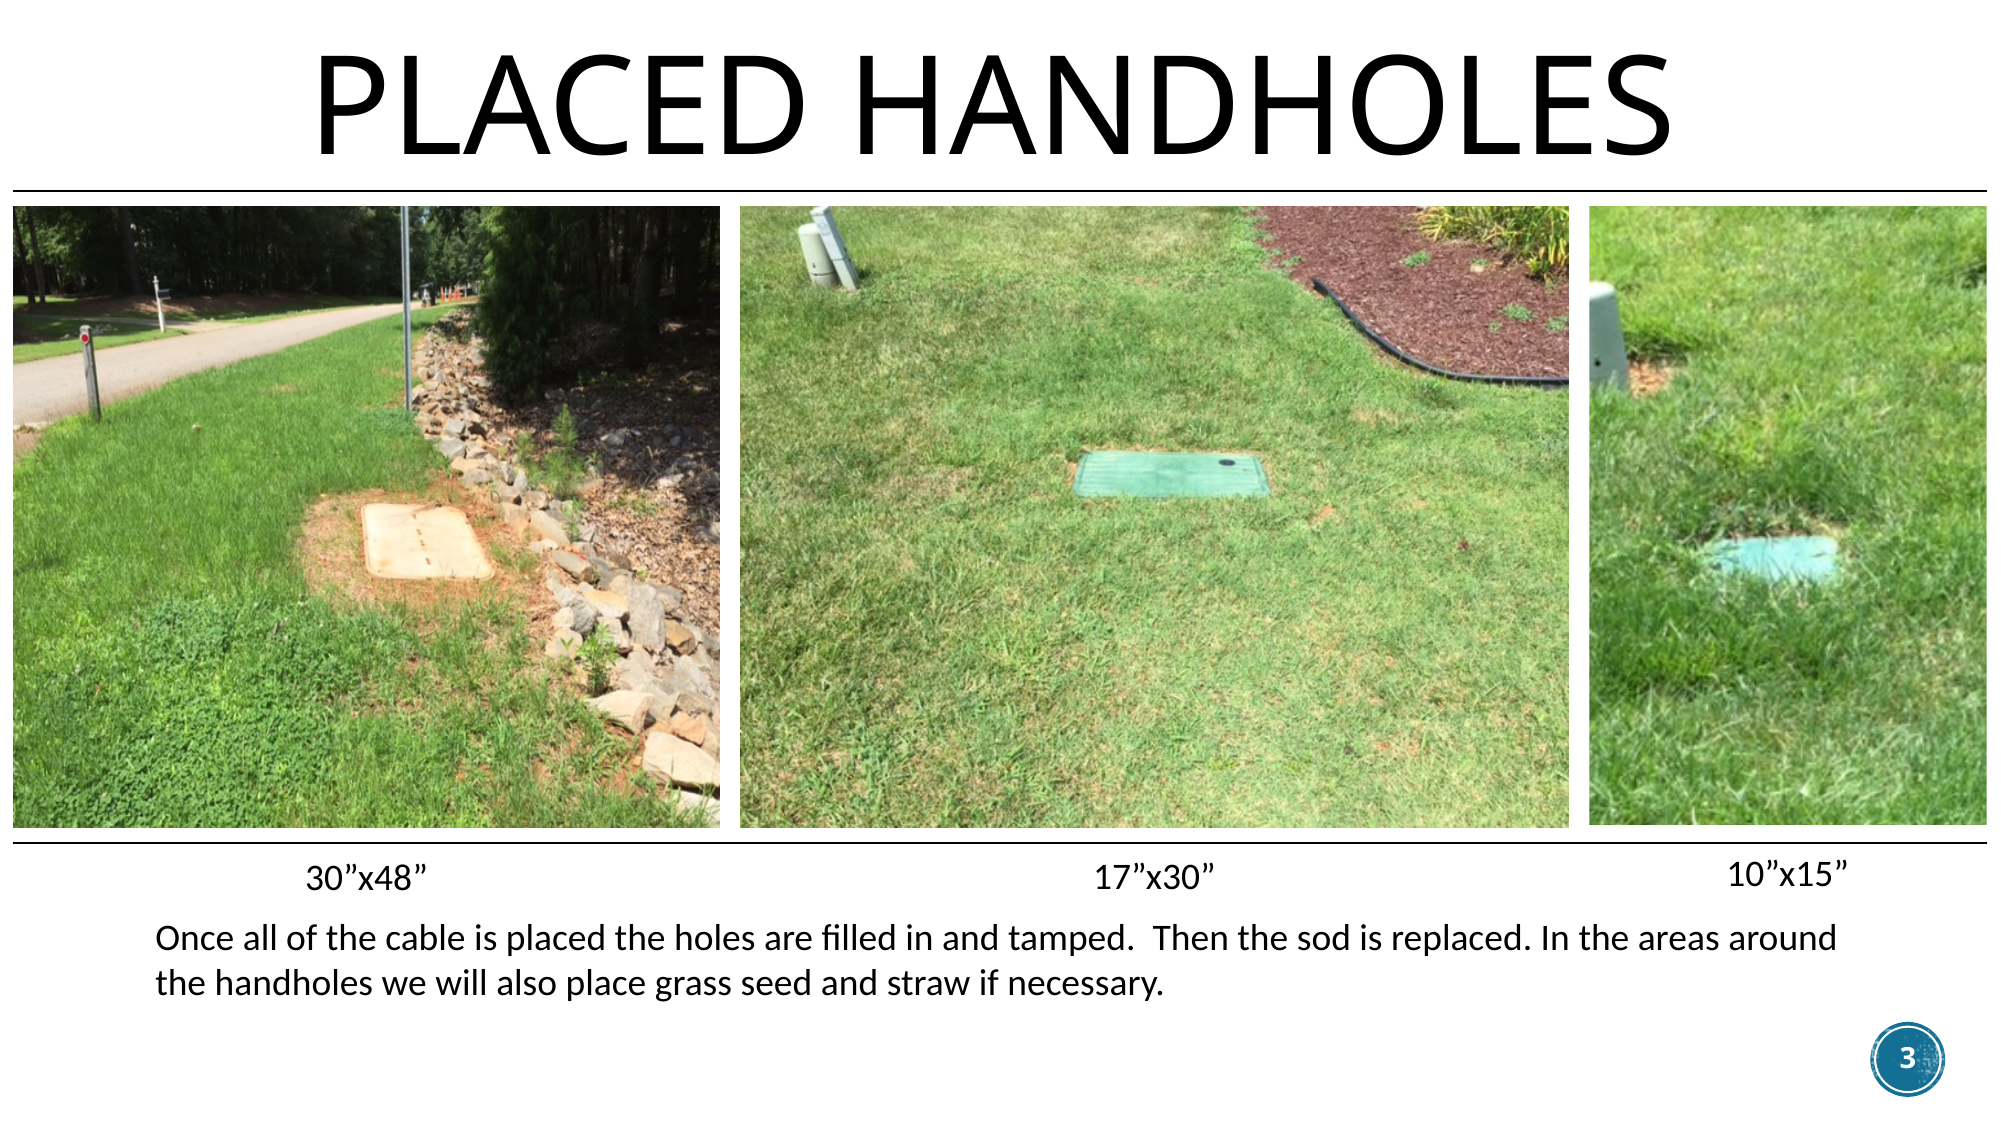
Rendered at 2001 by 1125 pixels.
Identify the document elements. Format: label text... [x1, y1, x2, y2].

text_box 10”x15” [1711, 844, 1865, 902]
text_box 17”x30” [1078, 844, 1231, 905]
text_box 30”x48” [290, 845, 443, 906]
slide_number 3 [1855, 1028, 1961, 1089]
text_box PLACED HANDHOLES [293, 9, 1692, 190]
picture [13, 206, 720, 828]
text_box Once all of the cable is placed the holes are filled in and tamped. Then the sod is replaced. In the areas around the handholes we will also place grass seed and straw if necessary. [140, 905, 1865, 1011]
picture [740, 206, 2000, 828]
